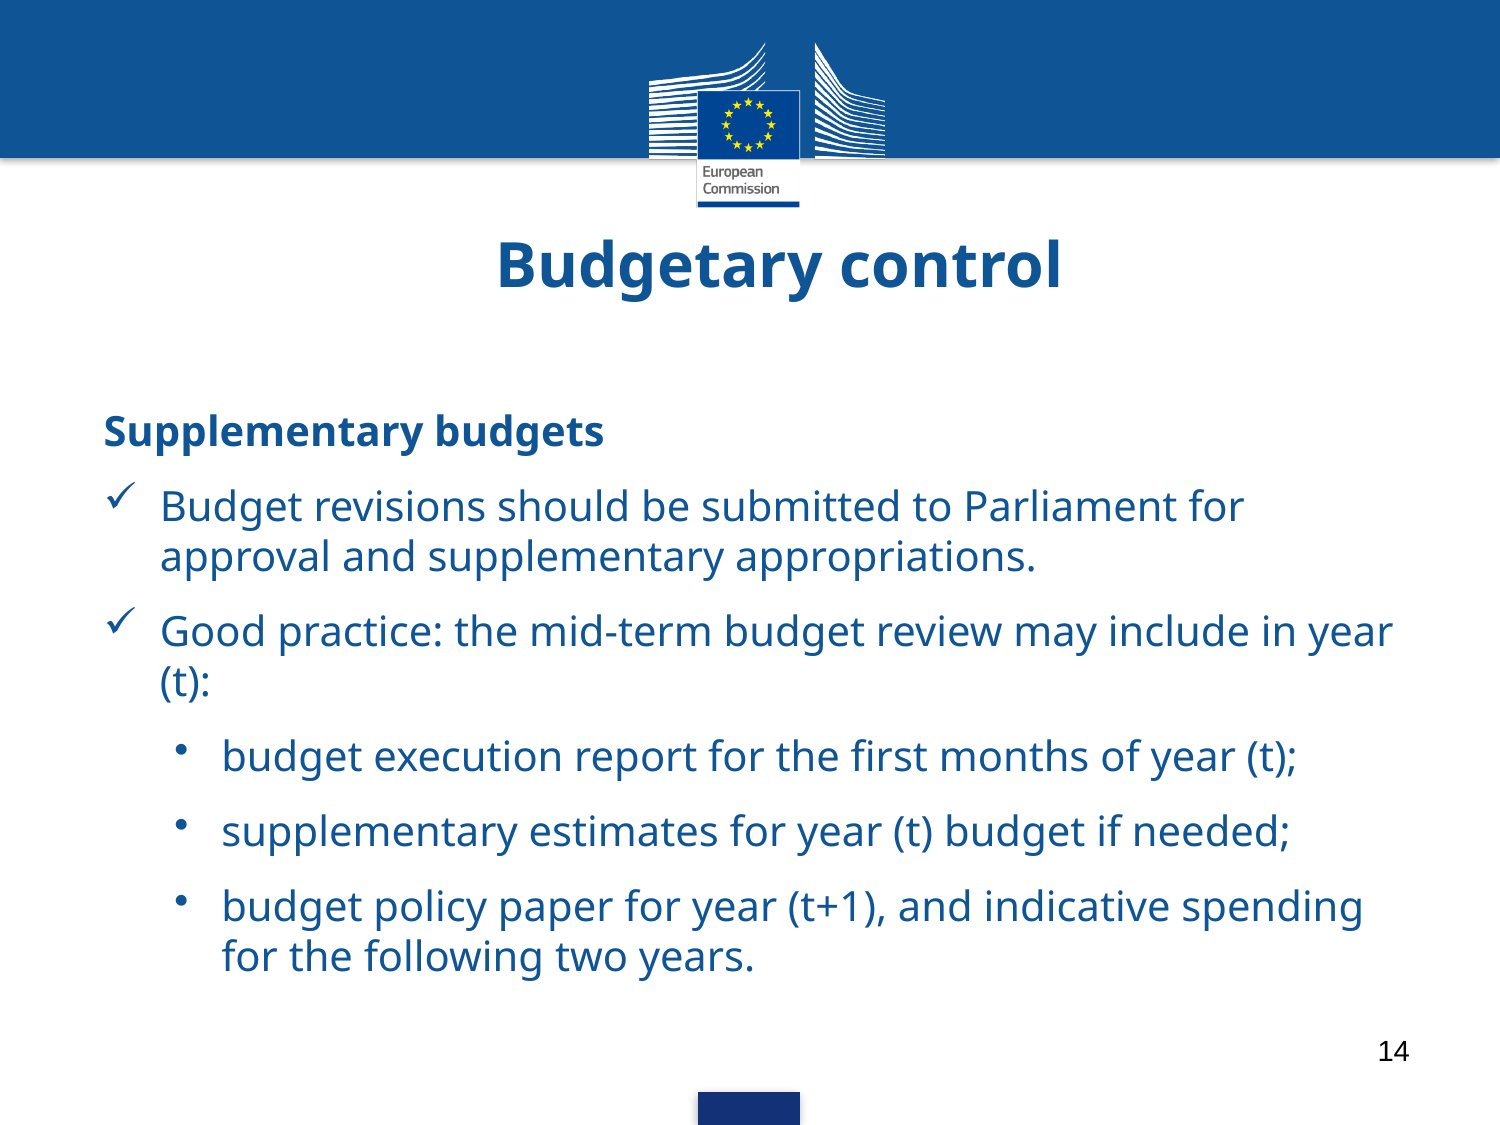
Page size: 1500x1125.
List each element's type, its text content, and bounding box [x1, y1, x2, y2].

list Supplementary budgets Budget revisions should be submitted to Parliament for approval and supplementary appropriations. Good practice: the mid-term budget review may include in year (t): budget execution report for the first months of year (t); supplementary estimates for year (t) budget if needed; budget policy paper for year (t+1), and indicative spending for the following two years. [88, 396, 1414, 1002]
title Budgetary control [0, 199, 1500, 327]
picture [649, 42, 885, 199]
slide_number 14 [1074, 1024, 1426, 1103]
